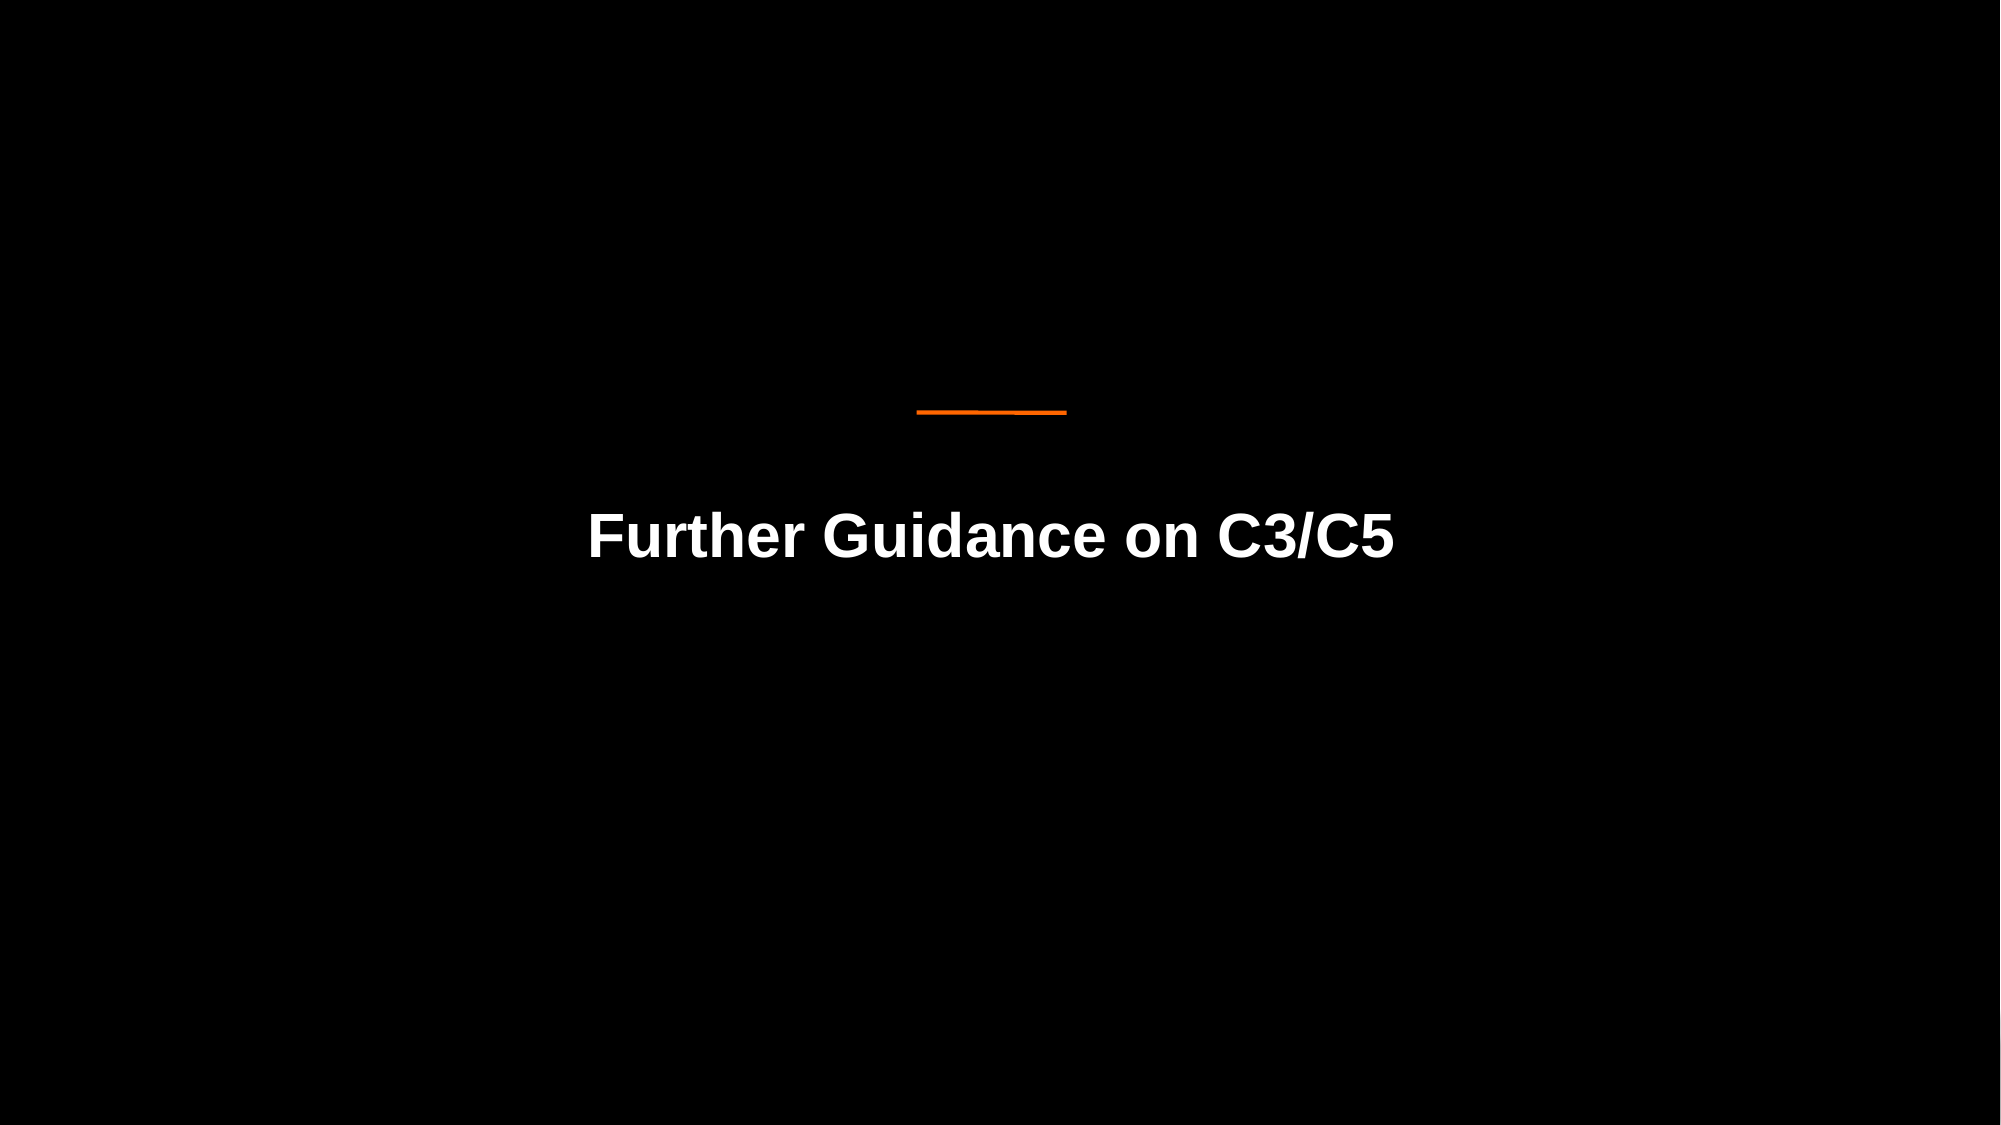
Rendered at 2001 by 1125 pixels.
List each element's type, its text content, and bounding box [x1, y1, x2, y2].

title Further Guidance on C3/C5 [249, 487, 1734, 625]
